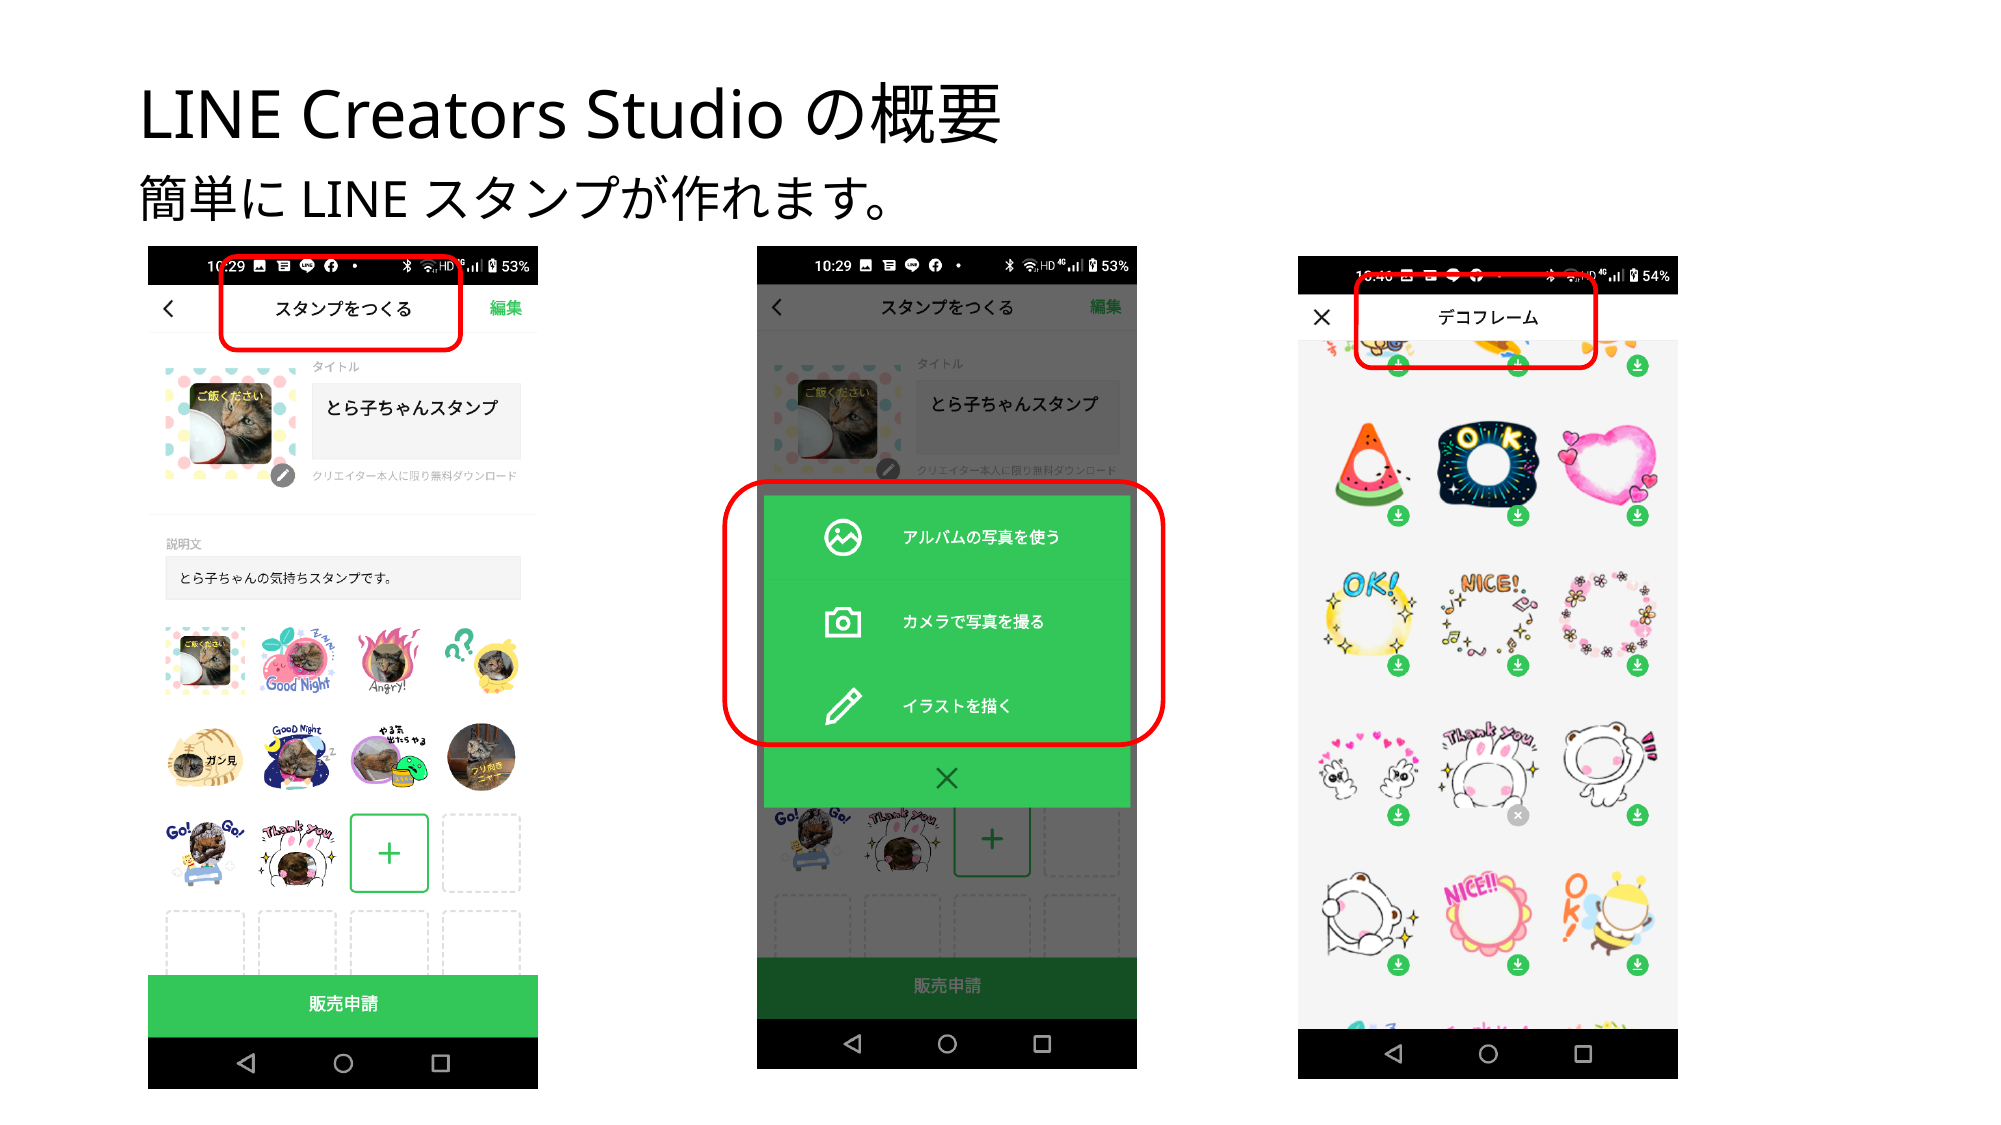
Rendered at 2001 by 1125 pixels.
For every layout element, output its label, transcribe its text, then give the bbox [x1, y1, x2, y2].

text_box [723, 481, 757, 745]
text_box [1137, 484, 1165, 743]
text_box 簡単にLINEスタンプが作れます。 [123, 160, 911, 236]
picture [757, 246, 1137, 1069]
picture [148, 246, 538, 1089]
picture [1298, 256, 1679, 1079]
text_box LINE Creators Studioの概要 [123, 64, 1566, 160]
